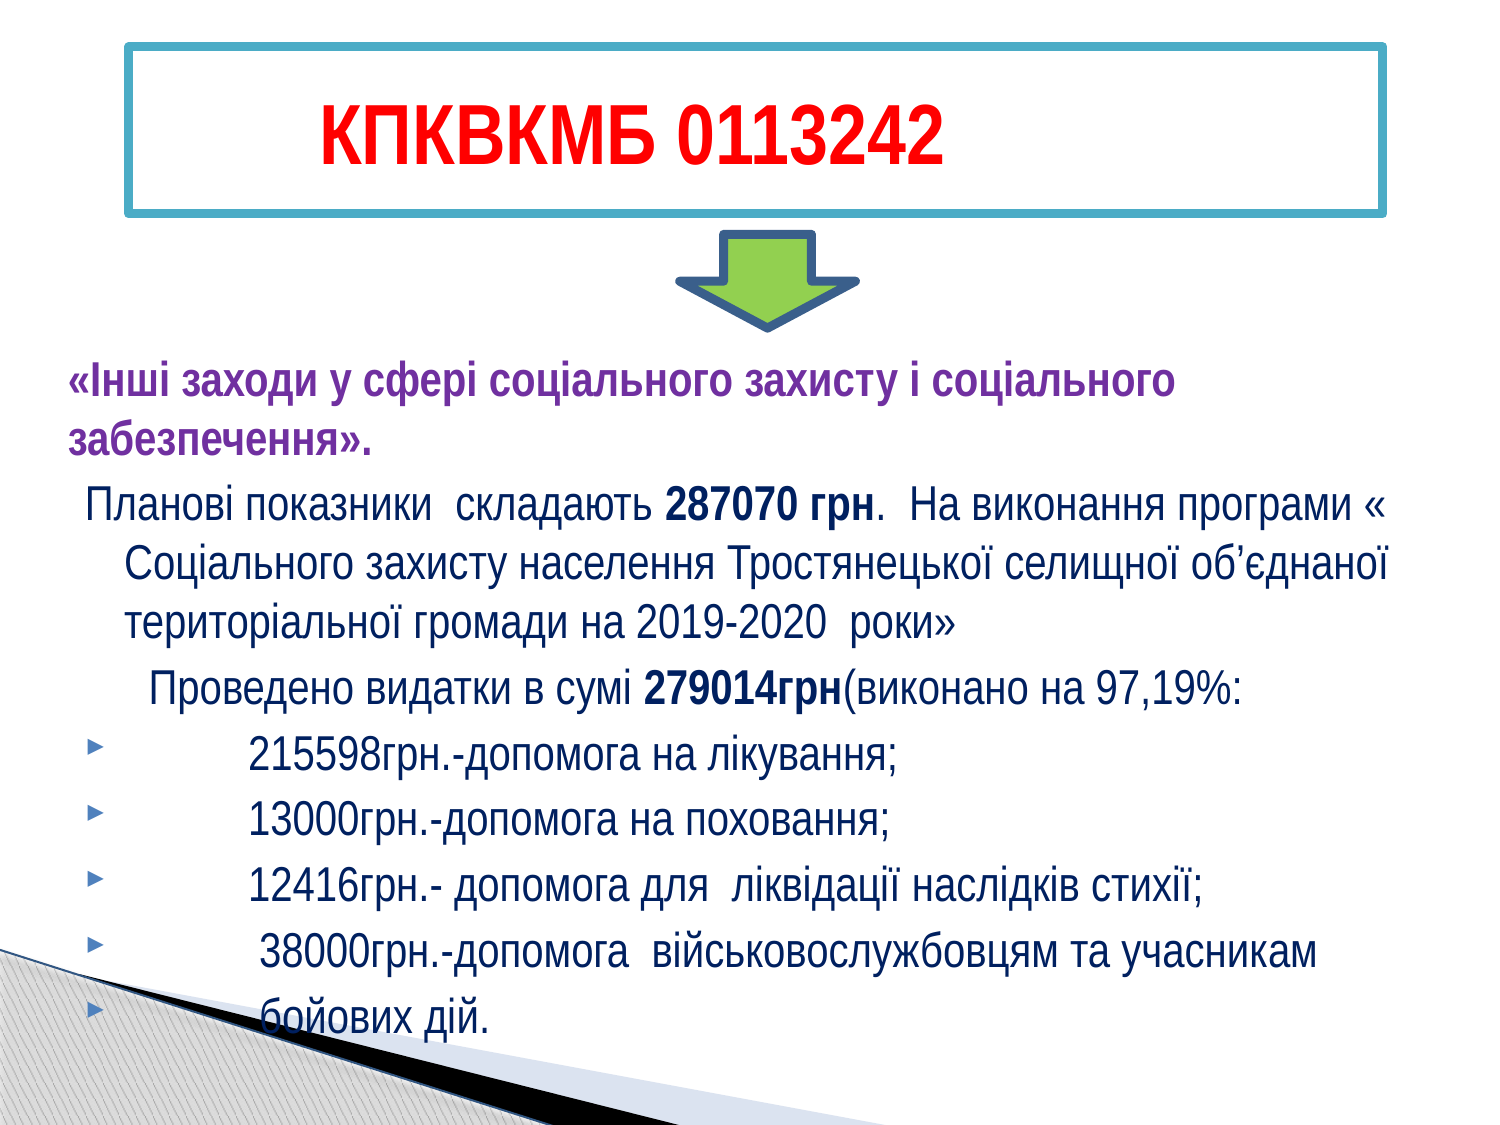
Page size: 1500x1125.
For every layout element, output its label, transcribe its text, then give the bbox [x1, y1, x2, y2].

list «Інші заходи у сфері соціального захисту і соціального забезпечення». Планові показники складають 287070 грн. На виконання програми « Соціального захисту населення Тростянецької селищної об’єднаної територіальної громади на 2019-2020 роки» Проведено видатки в сумі 279014грн(виконано на 97,19%: 215598грн.-допомога на лікування; 13000грн.-допомога на поховання; 12416грн.- допомога для ліквідації наслідків стихії; 38000грн.-допомога військовослужбовцям та учасникам бойових дій. [53, 339, 1465, 1067]
text_box [675, 229, 860, 333]
title КПКВКМБ 0113242 [124, 42, 1387, 218]
